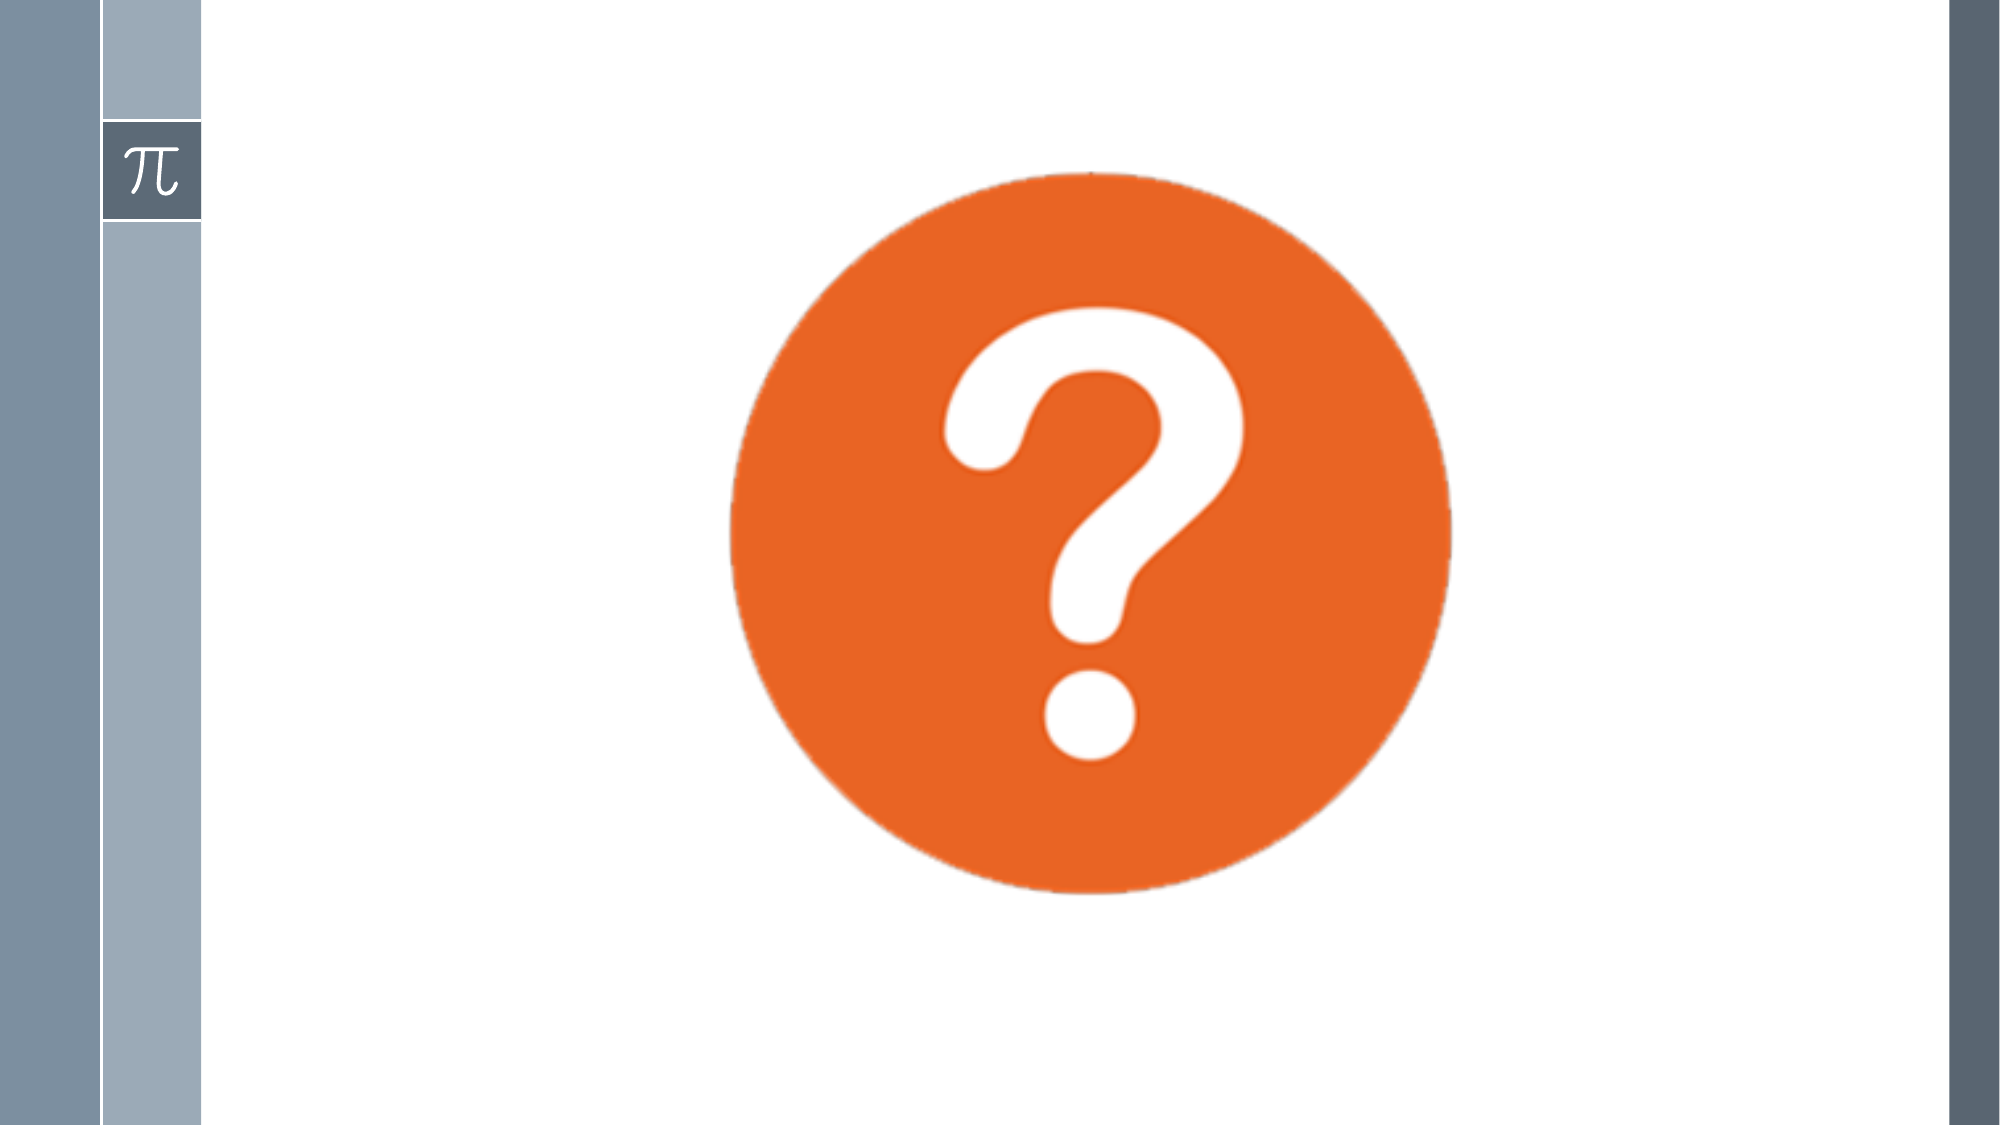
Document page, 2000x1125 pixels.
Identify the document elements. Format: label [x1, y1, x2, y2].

picture [299, 149, 1882, 915]
